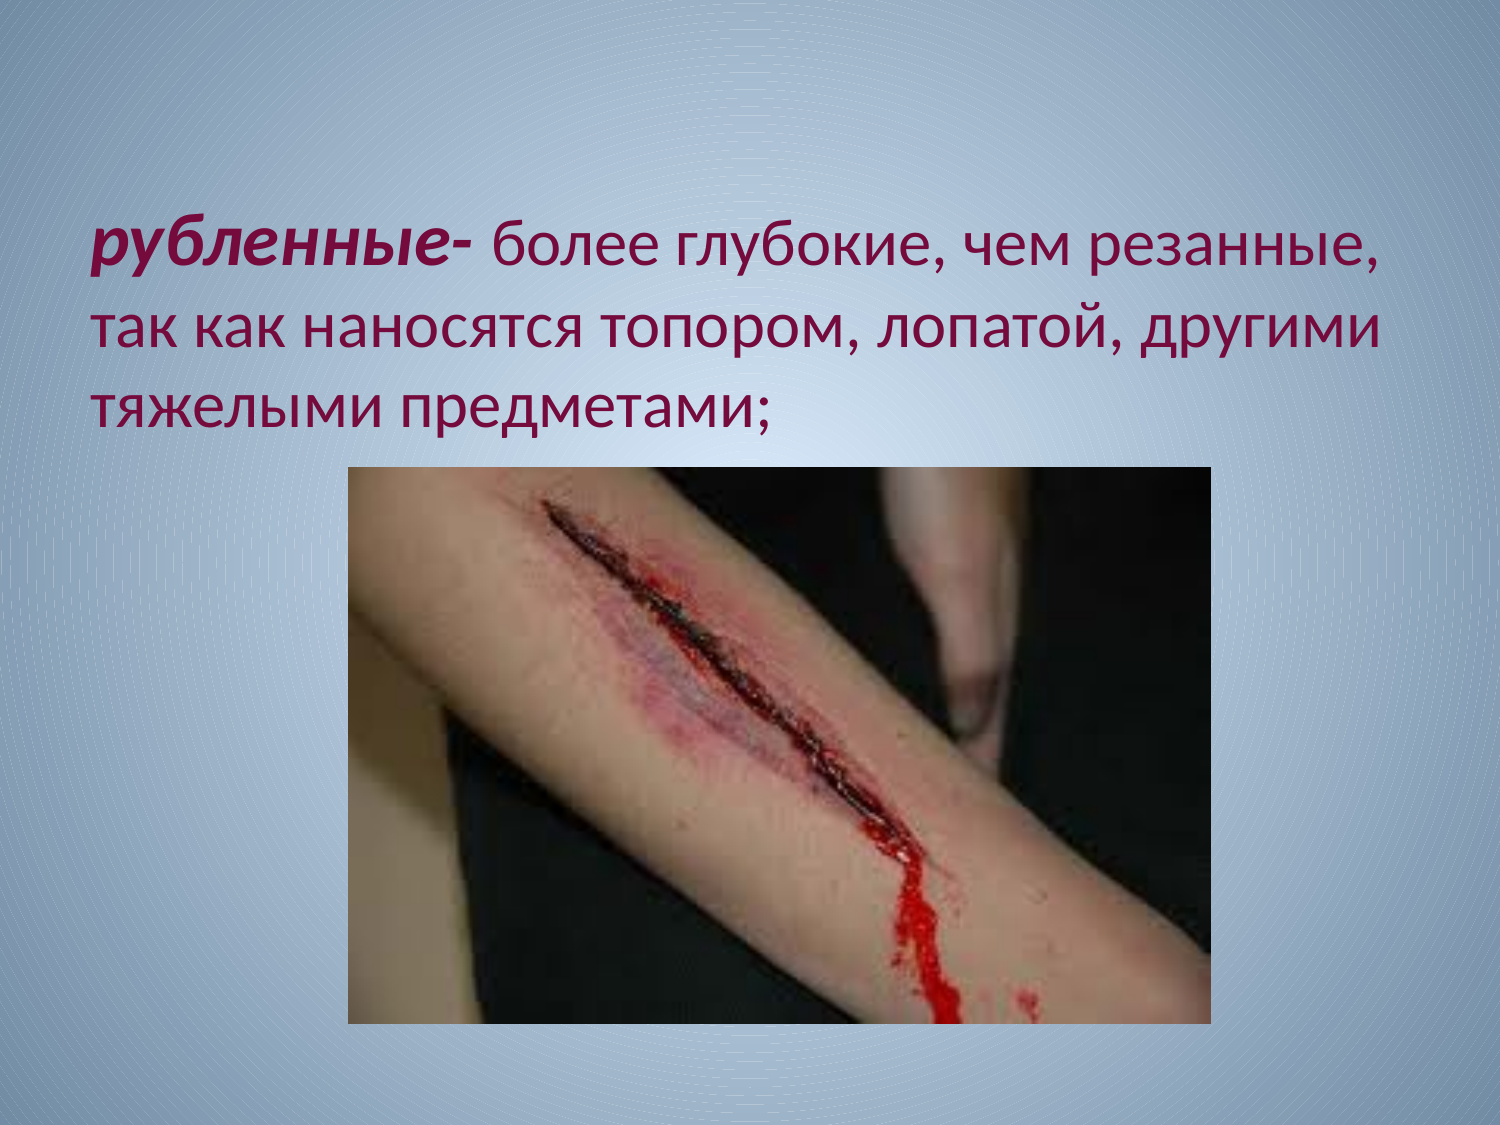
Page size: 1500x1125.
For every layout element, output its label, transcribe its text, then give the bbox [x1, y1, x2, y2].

title рубленные- более глубокие, чем резанные, так как наносятся топором, лопатой, другими тяжелыми предметами; [75, 45, 1436, 587]
picture [348, 467, 1211, 1024]
